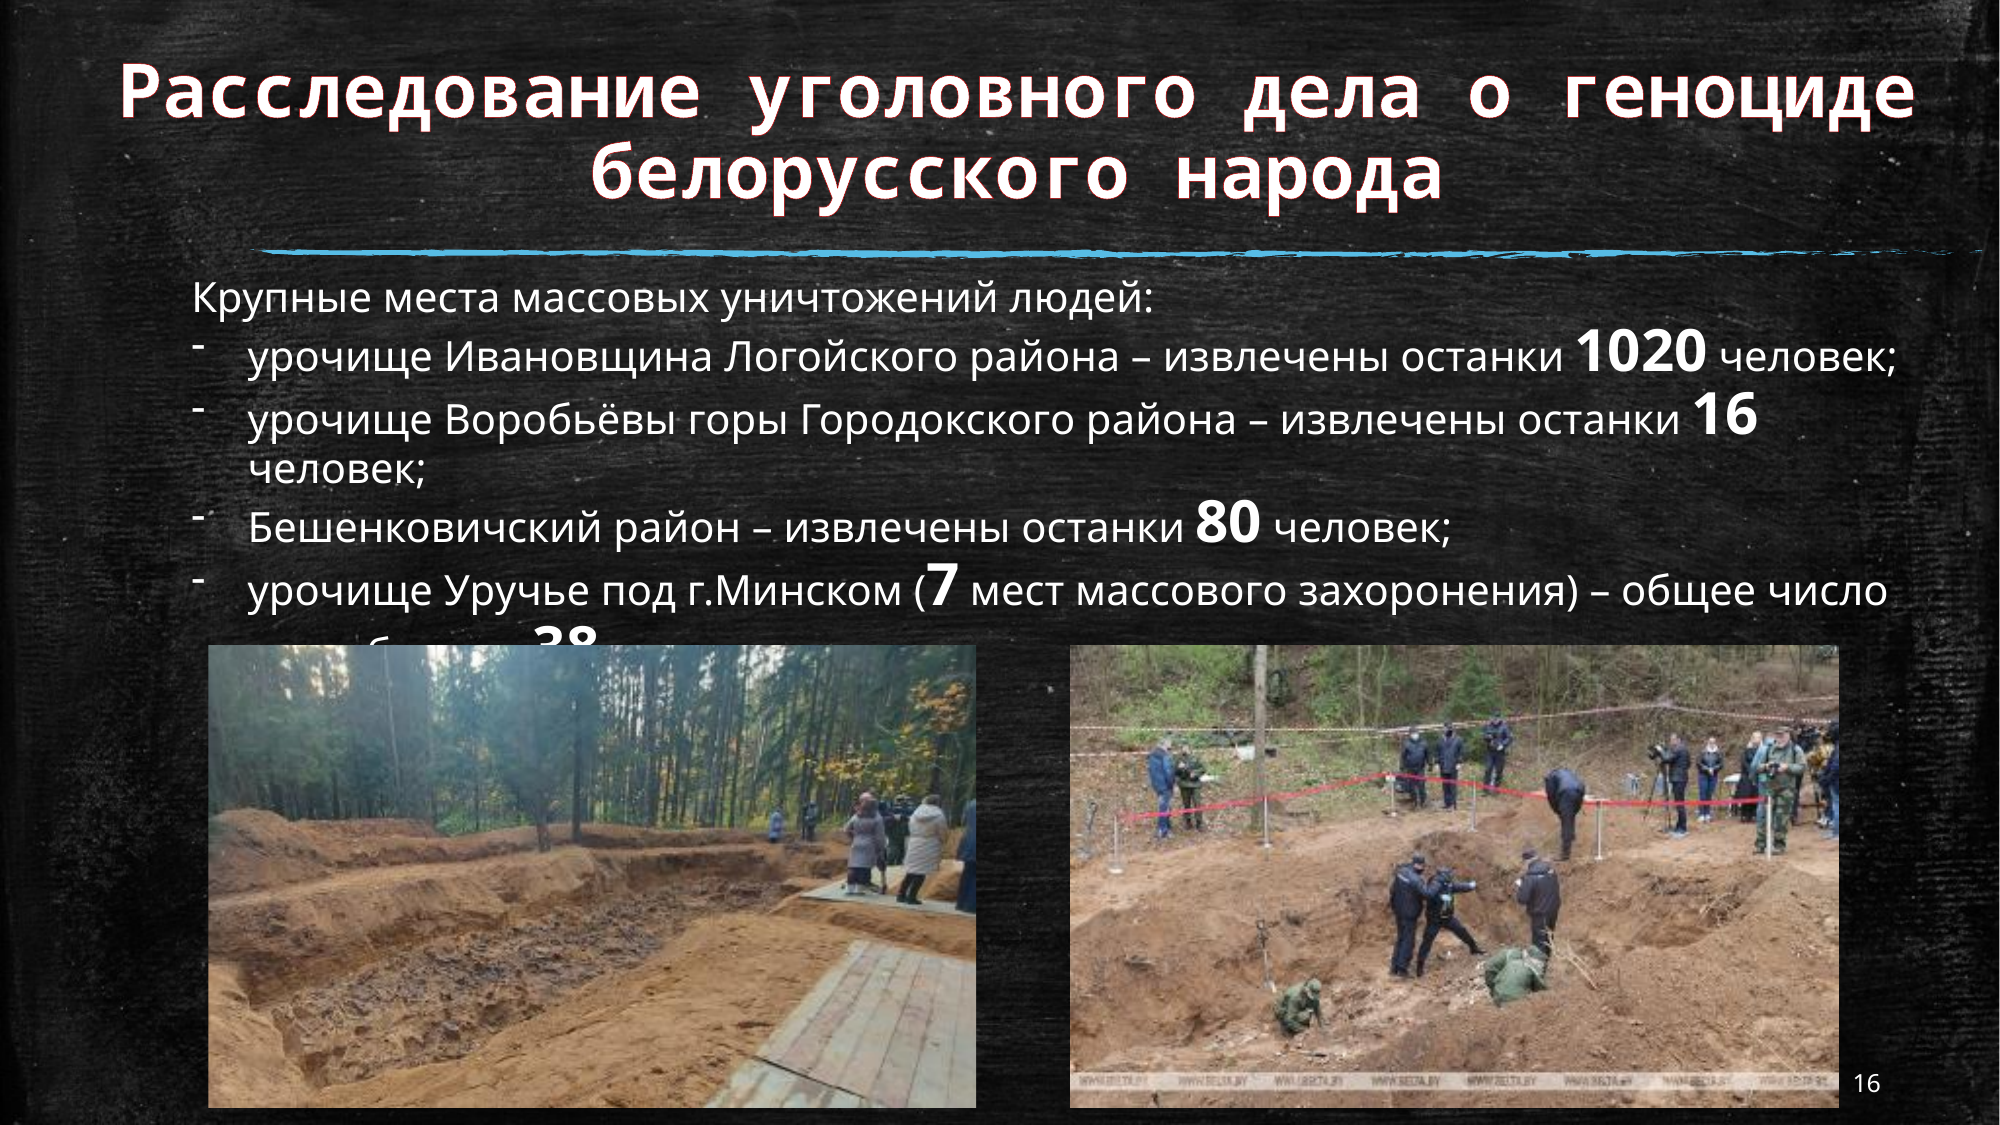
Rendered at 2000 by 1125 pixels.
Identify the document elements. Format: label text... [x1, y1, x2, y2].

text_box Крупные места массовых уничтожений людей: урочище Ивановщина Логойского района – извлечены останки 1020 человек; урочище Воробьёвы горы Городокского района – извлечены останки 16 человек; Бешенковичский район – извлечены останки 80 человек; урочище Уручье под г.Минском (7 мест массового захоронения) – общее число погребенных 38 тысяч человек. [176, 268, 1913, 734]
slide_number 16 [1839, 1062, 1896, 1108]
picture [208, 645, 977, 1108]
text_box Расследование уголовного дела о геноциде белорусского народа [21, 54, 2000, 222]
picture [1070, 645, 1839, 1108]
